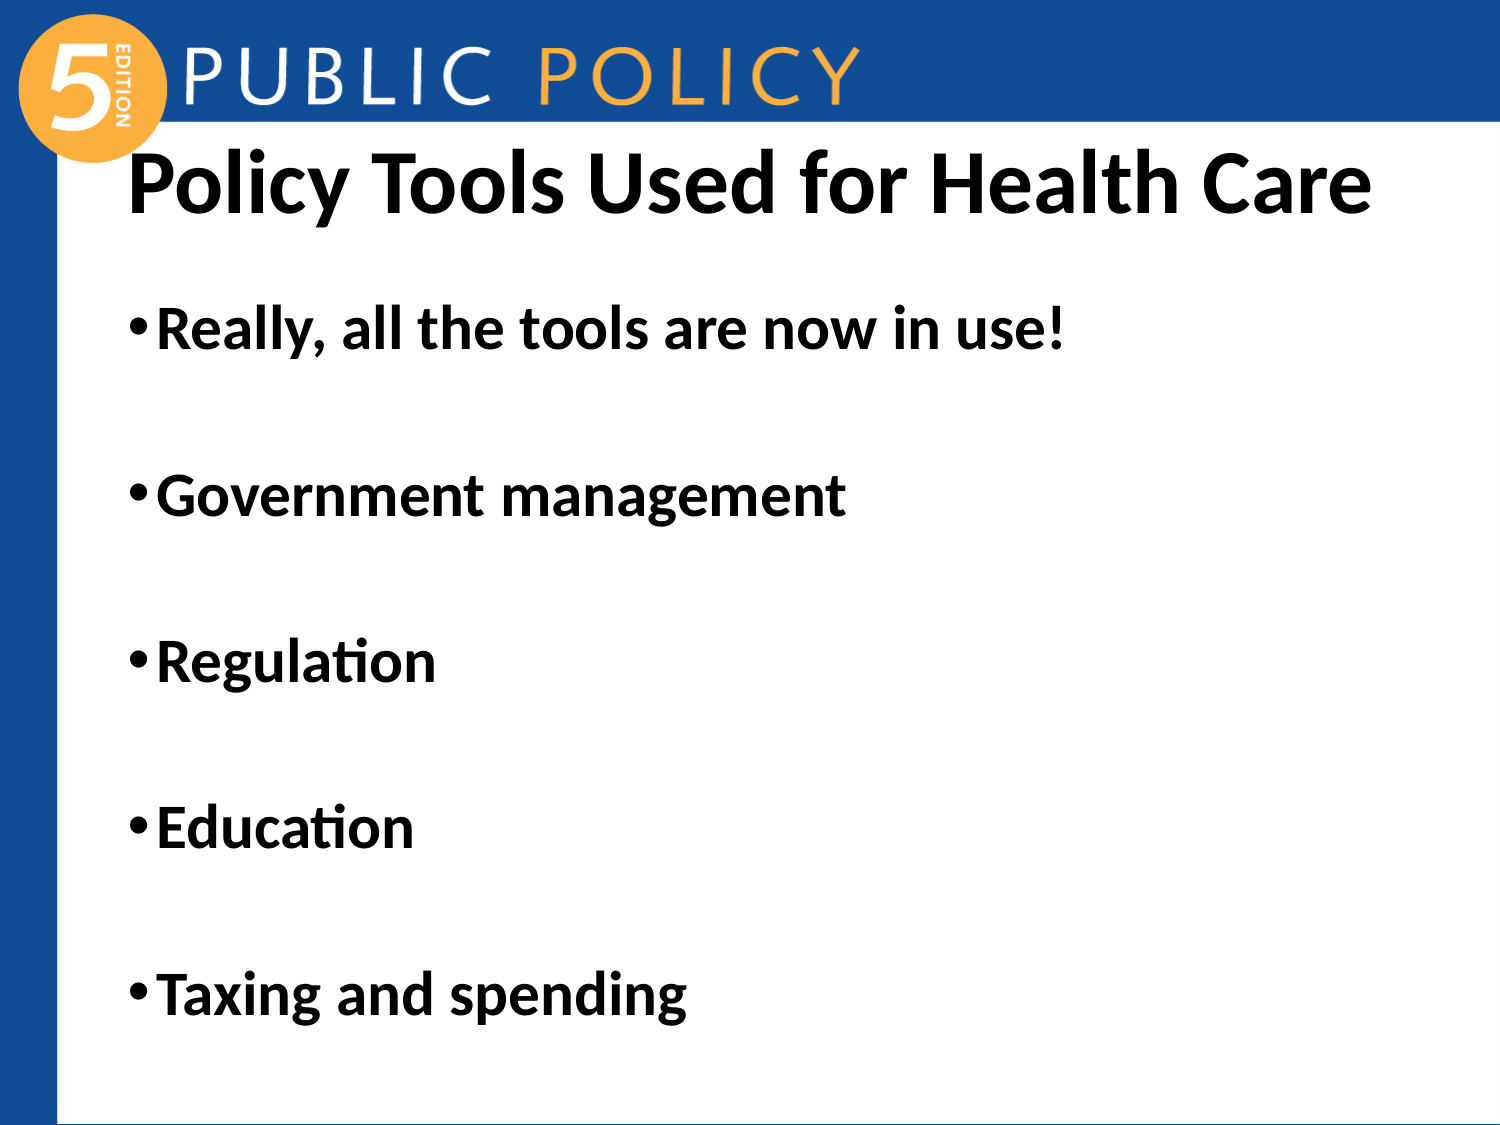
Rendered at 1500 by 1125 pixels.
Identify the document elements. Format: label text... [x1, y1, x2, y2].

list Really, all the tools are now in use! Government management Regulation Education Taxing and spending [112, 287, 1435, 1038]
title Policy Tools Used for Health Care [112, 75, 1460, 293]
picture [0, 0, 1500, 1125]
